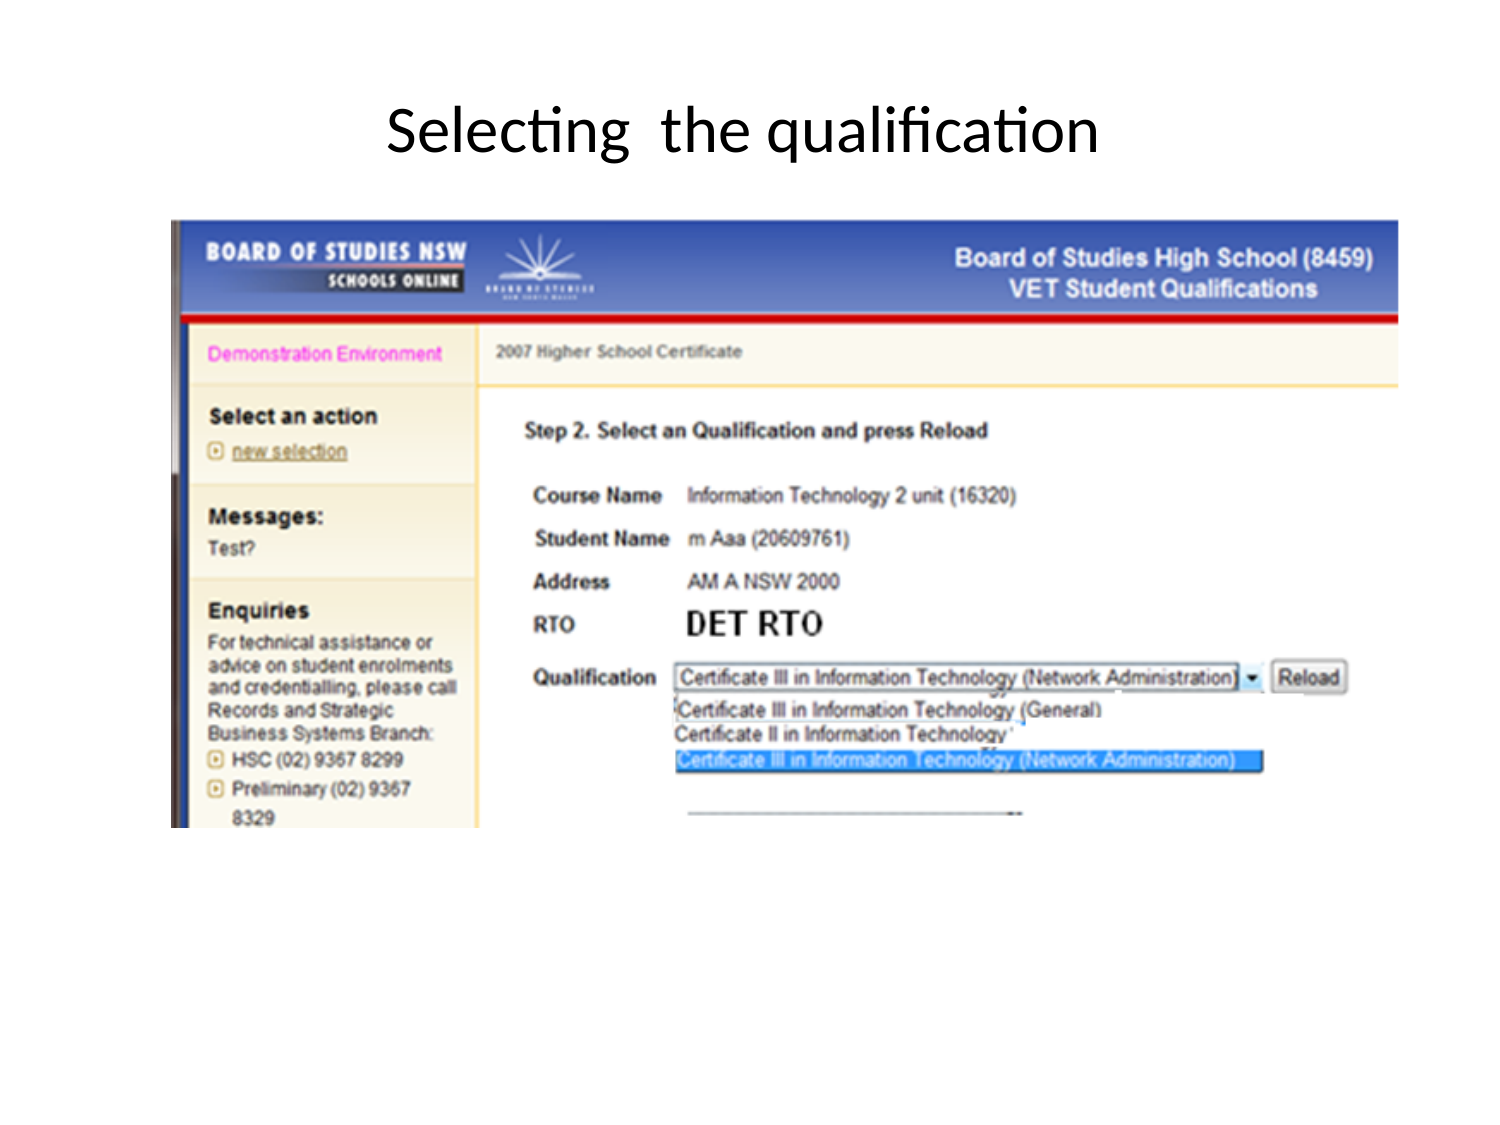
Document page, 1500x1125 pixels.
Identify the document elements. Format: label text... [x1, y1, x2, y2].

text_box Selecting the qualification [371, 78, 1294, 173]
picture [170, 219, 1402, 828]
